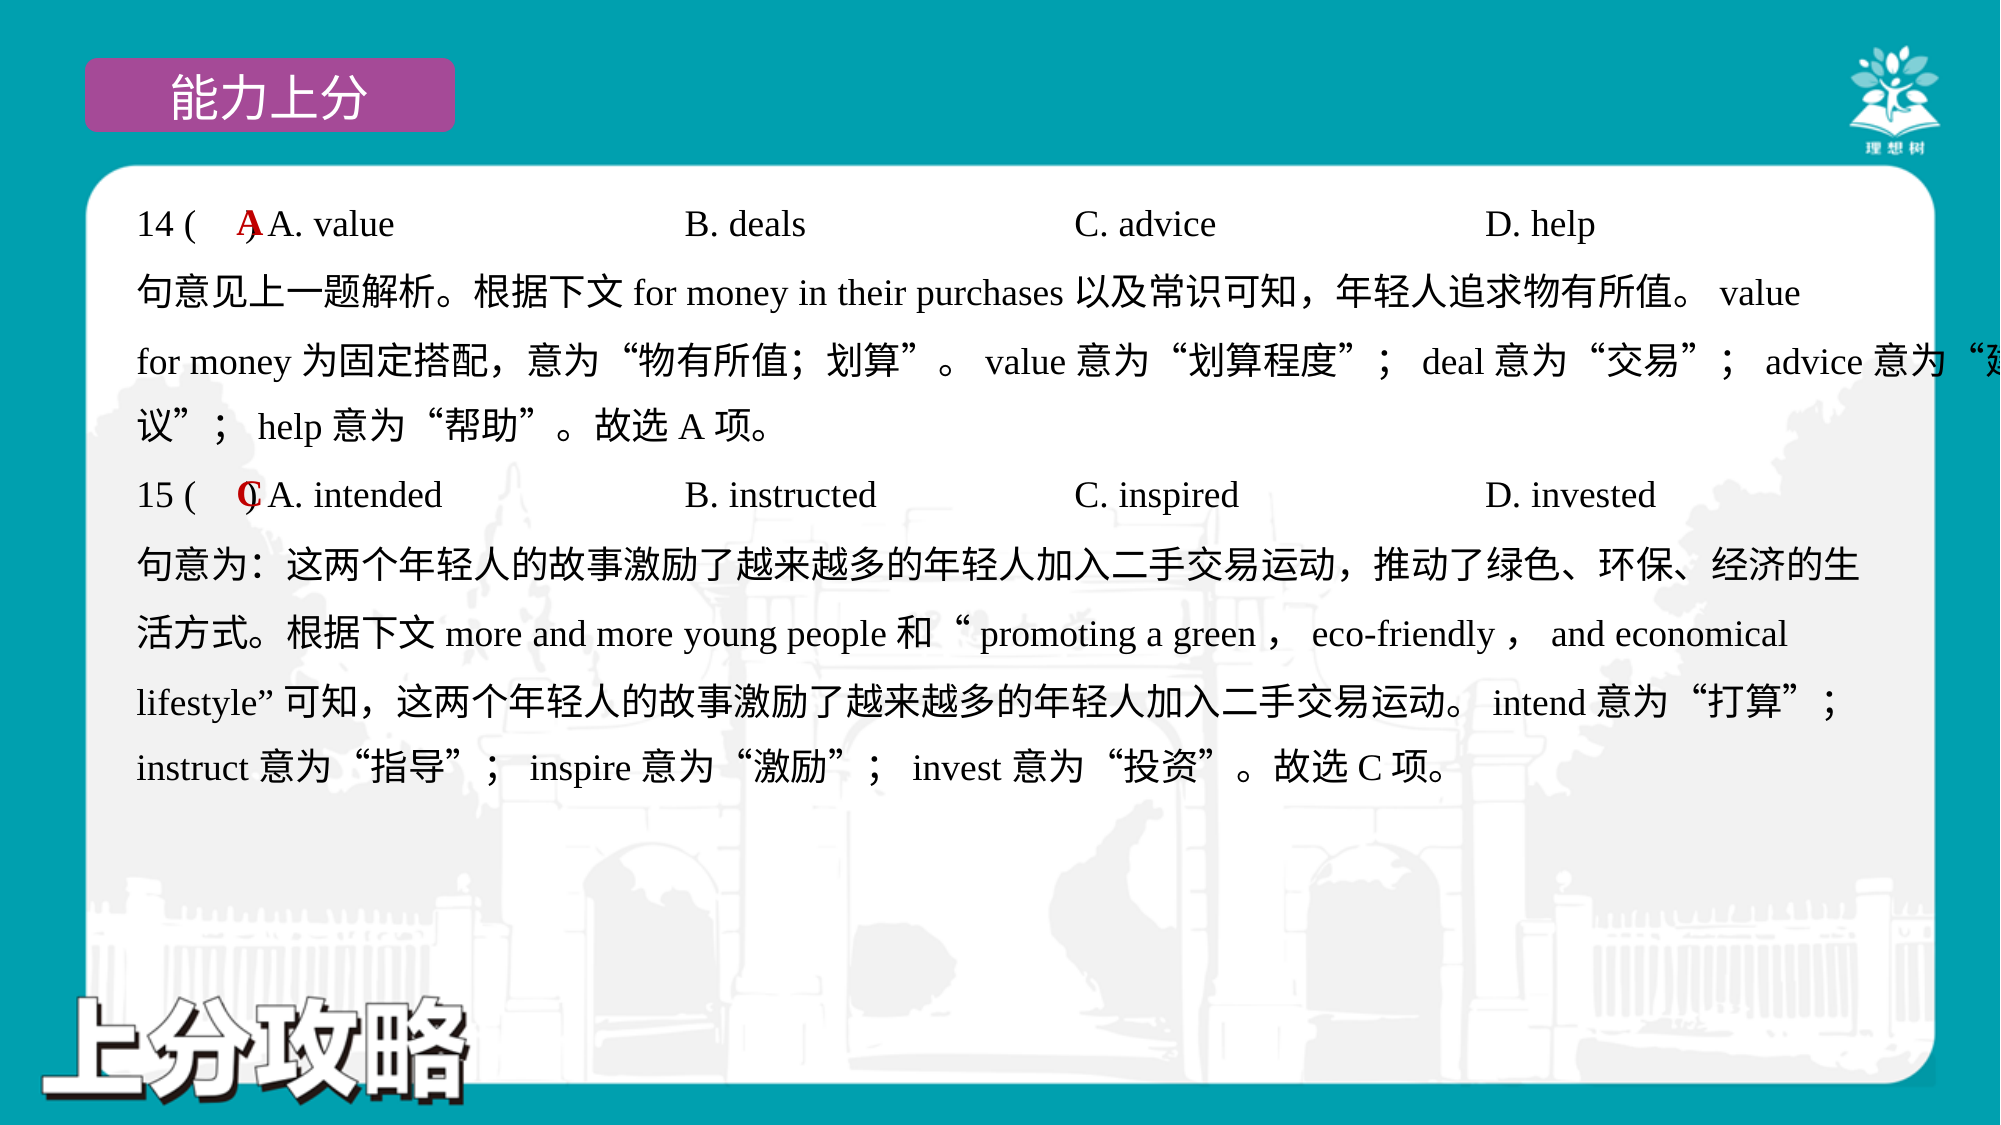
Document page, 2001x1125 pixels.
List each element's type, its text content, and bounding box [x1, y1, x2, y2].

text_box 15 ( ) A. intended B. instructed C. inspired D. invested [278, 447, 1865, 507]
picture [0, 0, 2000, 1125]
text_box 15 ( ) A. intended B. instructed C. inspired D. invested [136, 447, 222, 507]
text_box 14 ( ) A. value B. deals C. advice D. help [136, 176, 1865, 237]
text_box C [222, 447, 278, 507]
text_box A [222, 176, 278, 236]
text_box 句意见上一题解析。根据下文for money in their purchases以及常识可知，年轻人追求物有所值。value for money为固定搭配，意为“物有所值；划算”。value意为“划算程度”；deal意为“交易”；advice意为“建 议”；help意为“帮助”。故选A项。 [136, 244, 1865, 441]
text_box 句意为：这两个年轻人的故事激励了越来越多的年轻人加入二手交易运动，推动了绿色、环保、经济的生 活方式。根据下文more and more young people和“promoting a green，eco-friendly，and economical lifestyle”可知，这两个年轻人的故事激励了越来越多的年轻人加入二手交易运动。intend意为“打算”； instruct意为“指导”；inspire意为“激励”；invest意为“投资”。故选C项。 [136, 516, 1865, 782]
